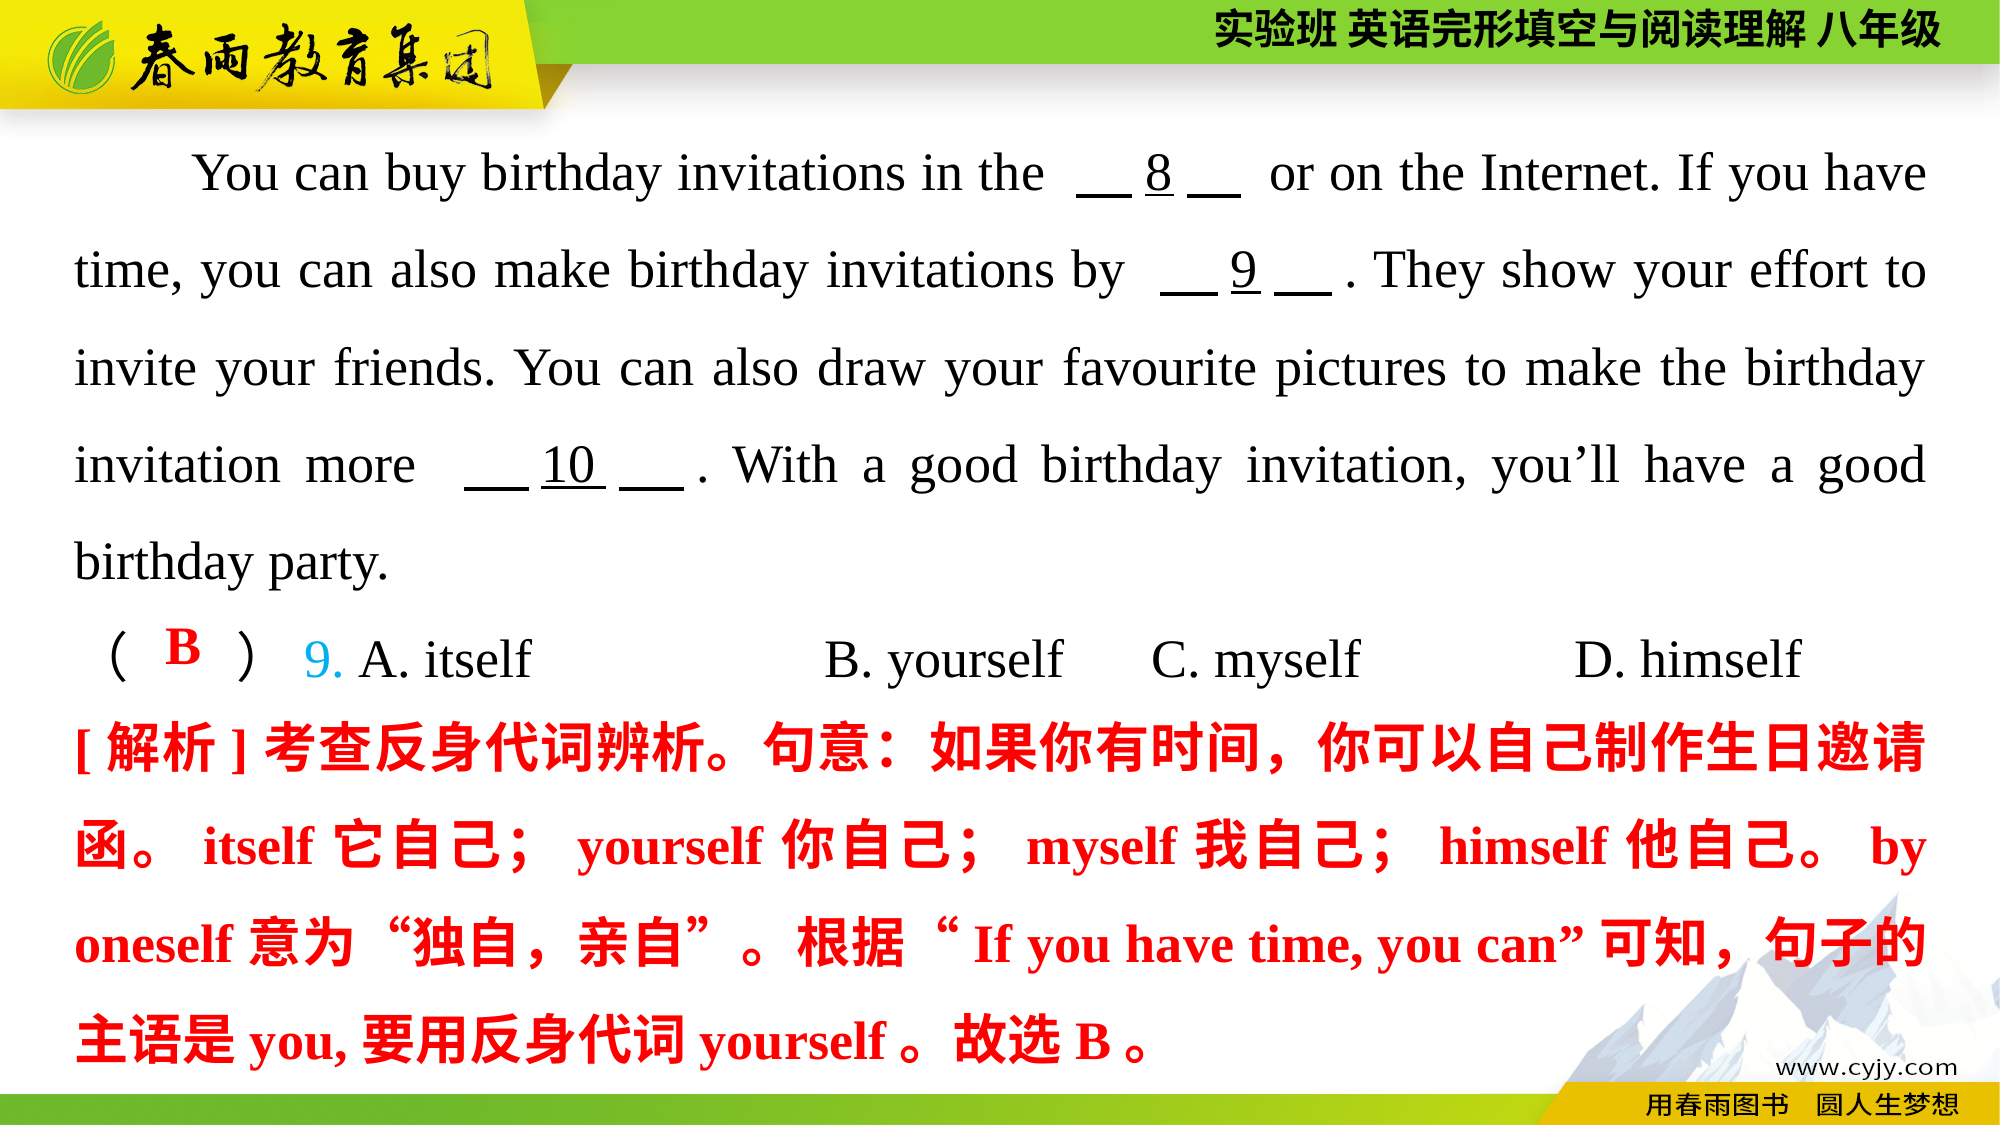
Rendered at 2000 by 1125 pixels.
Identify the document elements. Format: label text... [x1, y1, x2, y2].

picture [0, 0, 2000, 1125]
text_box [解析]考查反身代词辨析。句意：如果你有时间，你可以自己制作生日邀请函。itself它自己；yourself你自己；myself我自己；himself他自己。by oneself意为“独自，亲自”。根据“If you have time, you can”可知，句子的主语是you,要用反身代词yourself。故选B。 [59, 672, 1944, 1078]
list You can buy birthday invitations in the 8 or on the Internet. If you have time, you can also make birthday invitations by 9 . They show your effort to invite your friends. You can also draw your favourite pictures to make the birthday invitation more 10 . With a good birthday invitation, you’ll have a good birthday party. [59, 96, 1944, 583]
text_box （ ）9. A. itself B. yourself C. myself D. himself [59, 583, 1944, 672]
text_box B [151, 602, 218, 672]
